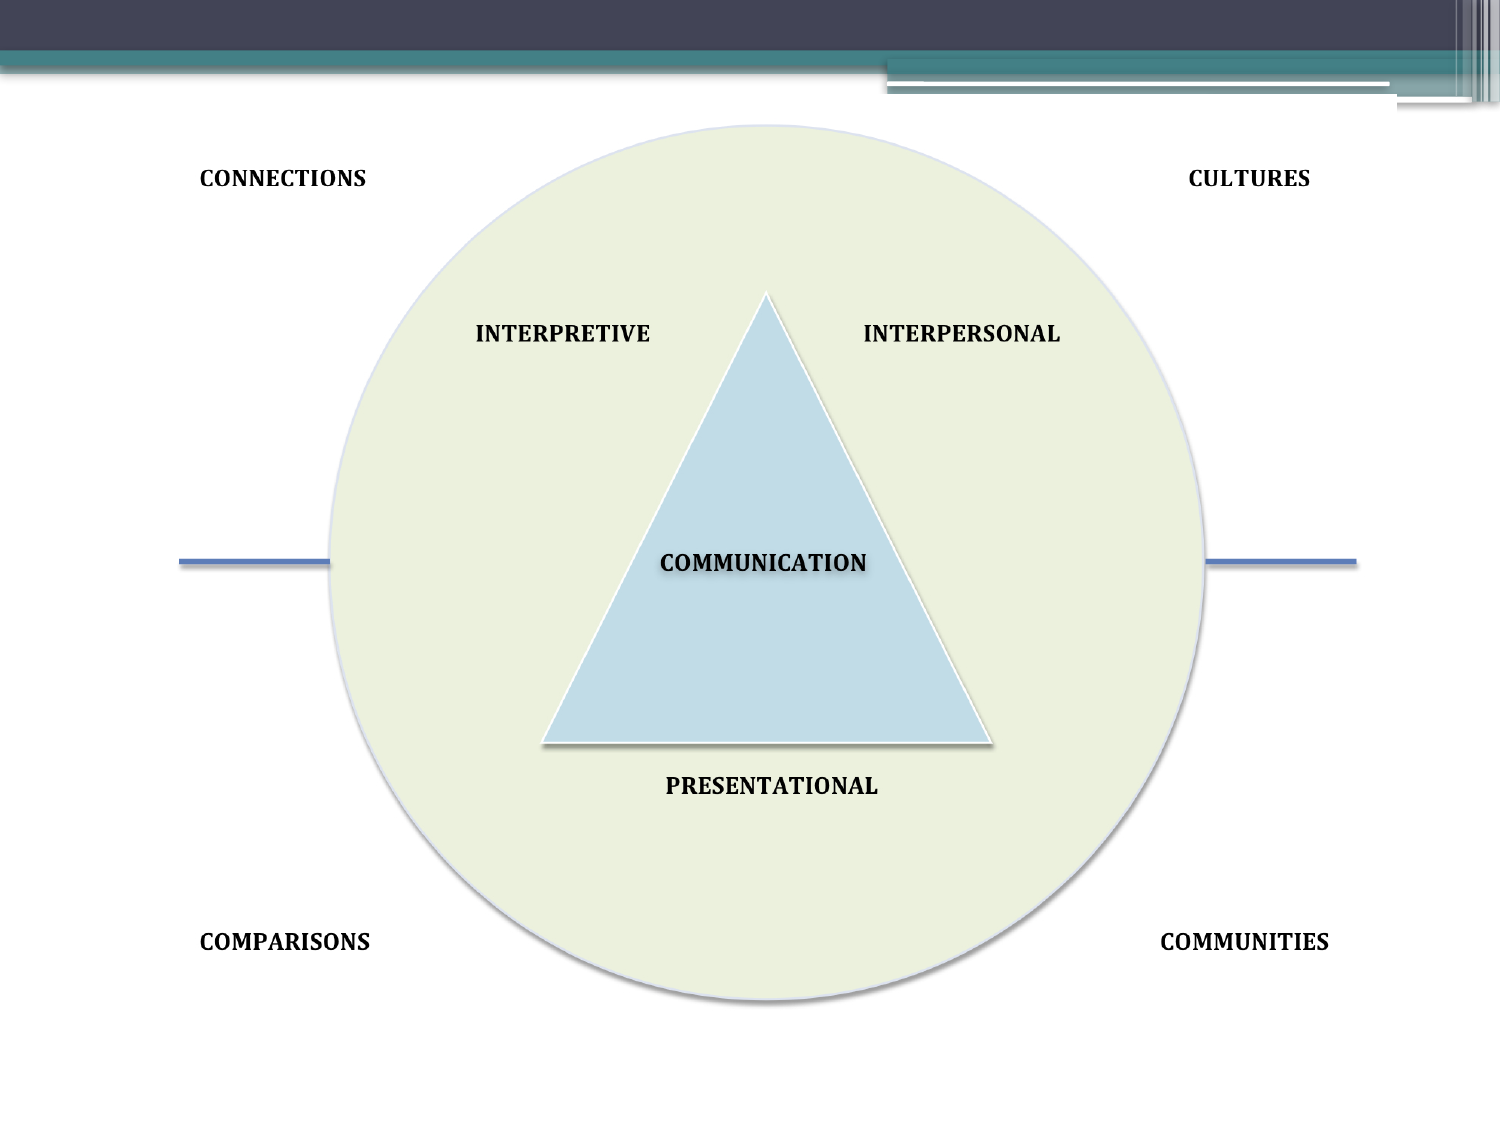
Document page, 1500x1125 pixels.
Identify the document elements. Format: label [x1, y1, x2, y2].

picture [153, 94, 1397, 1055]
